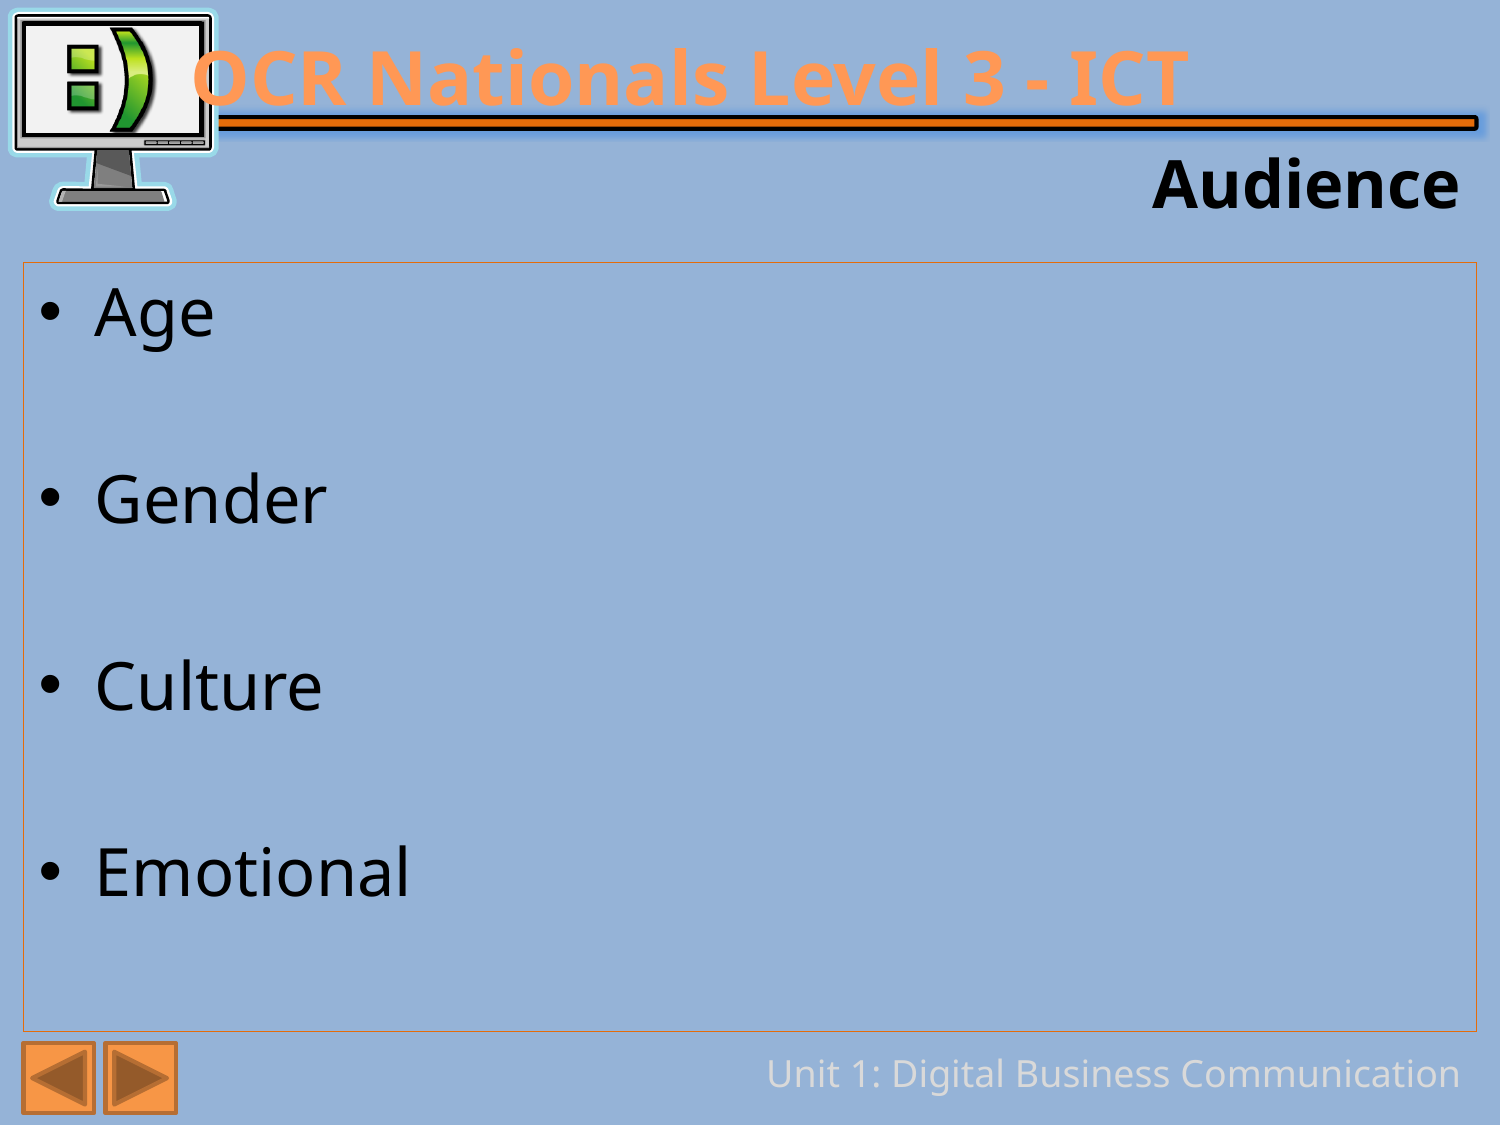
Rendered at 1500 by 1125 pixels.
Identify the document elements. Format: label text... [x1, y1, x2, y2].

title Audience [187, 117, 1477, 247]
list Age Gender Culture Emotional [23, 262, 1477, 1032]
picture [48, 21, 172, 139]
